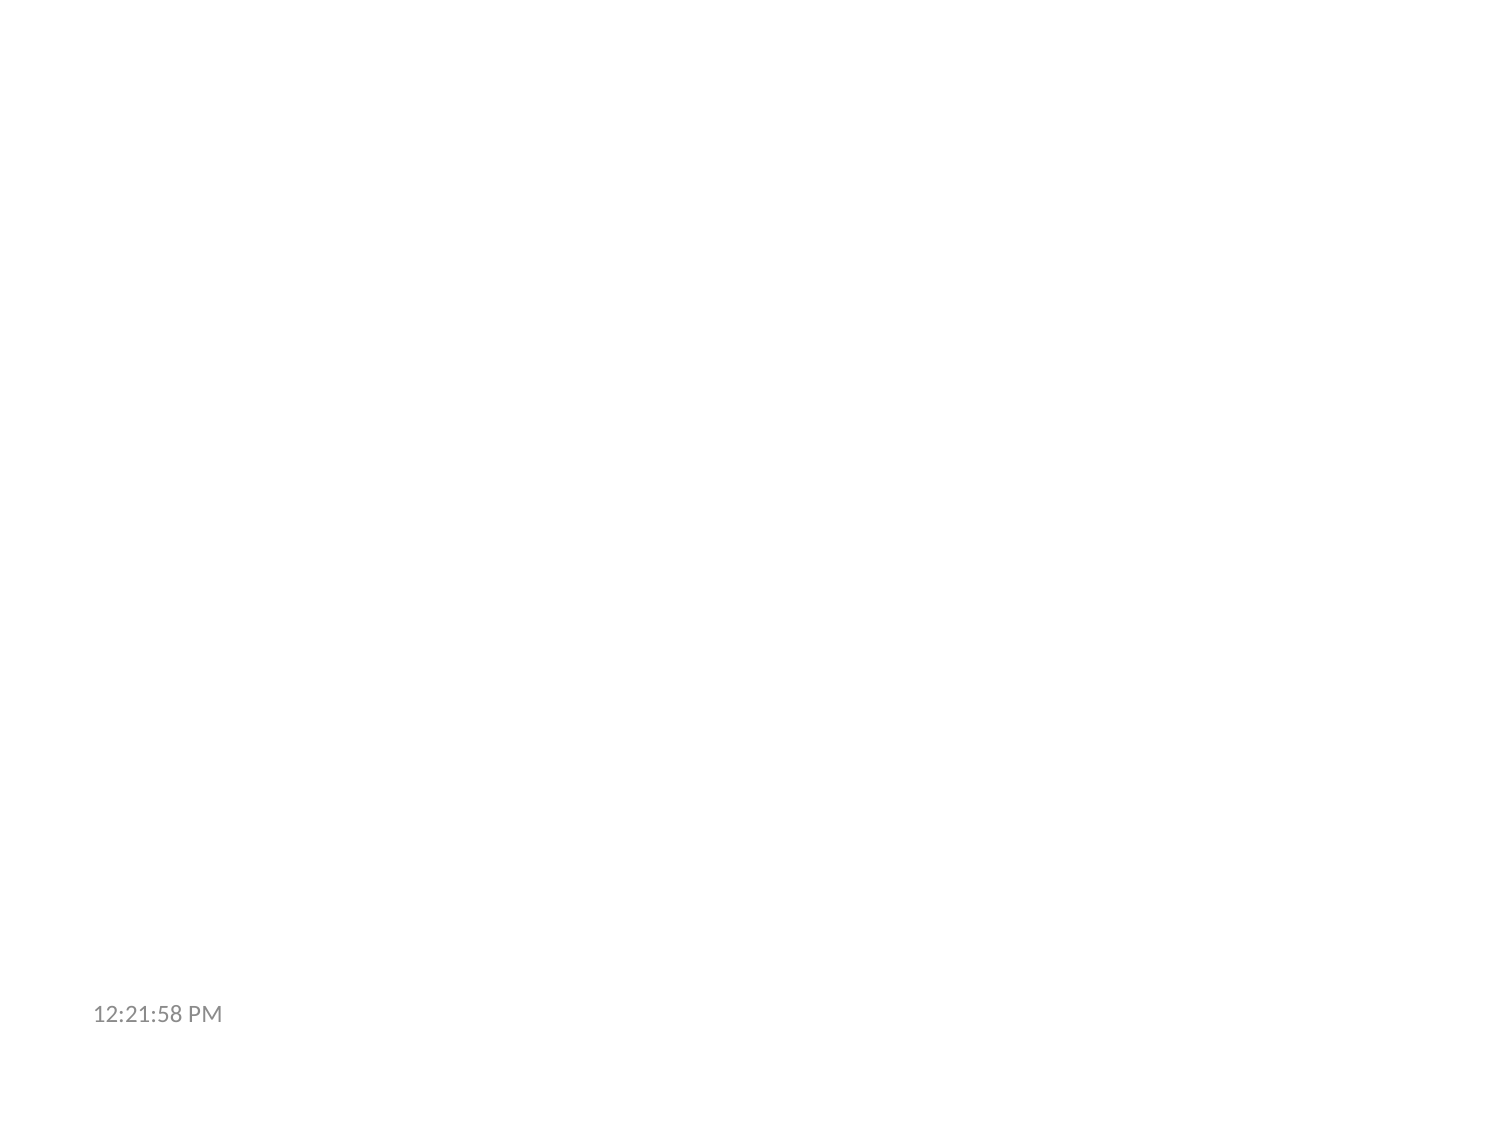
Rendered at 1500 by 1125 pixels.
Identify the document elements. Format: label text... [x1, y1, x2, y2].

text_box 3:35:09 PM [77, 982, 428, 1043]
